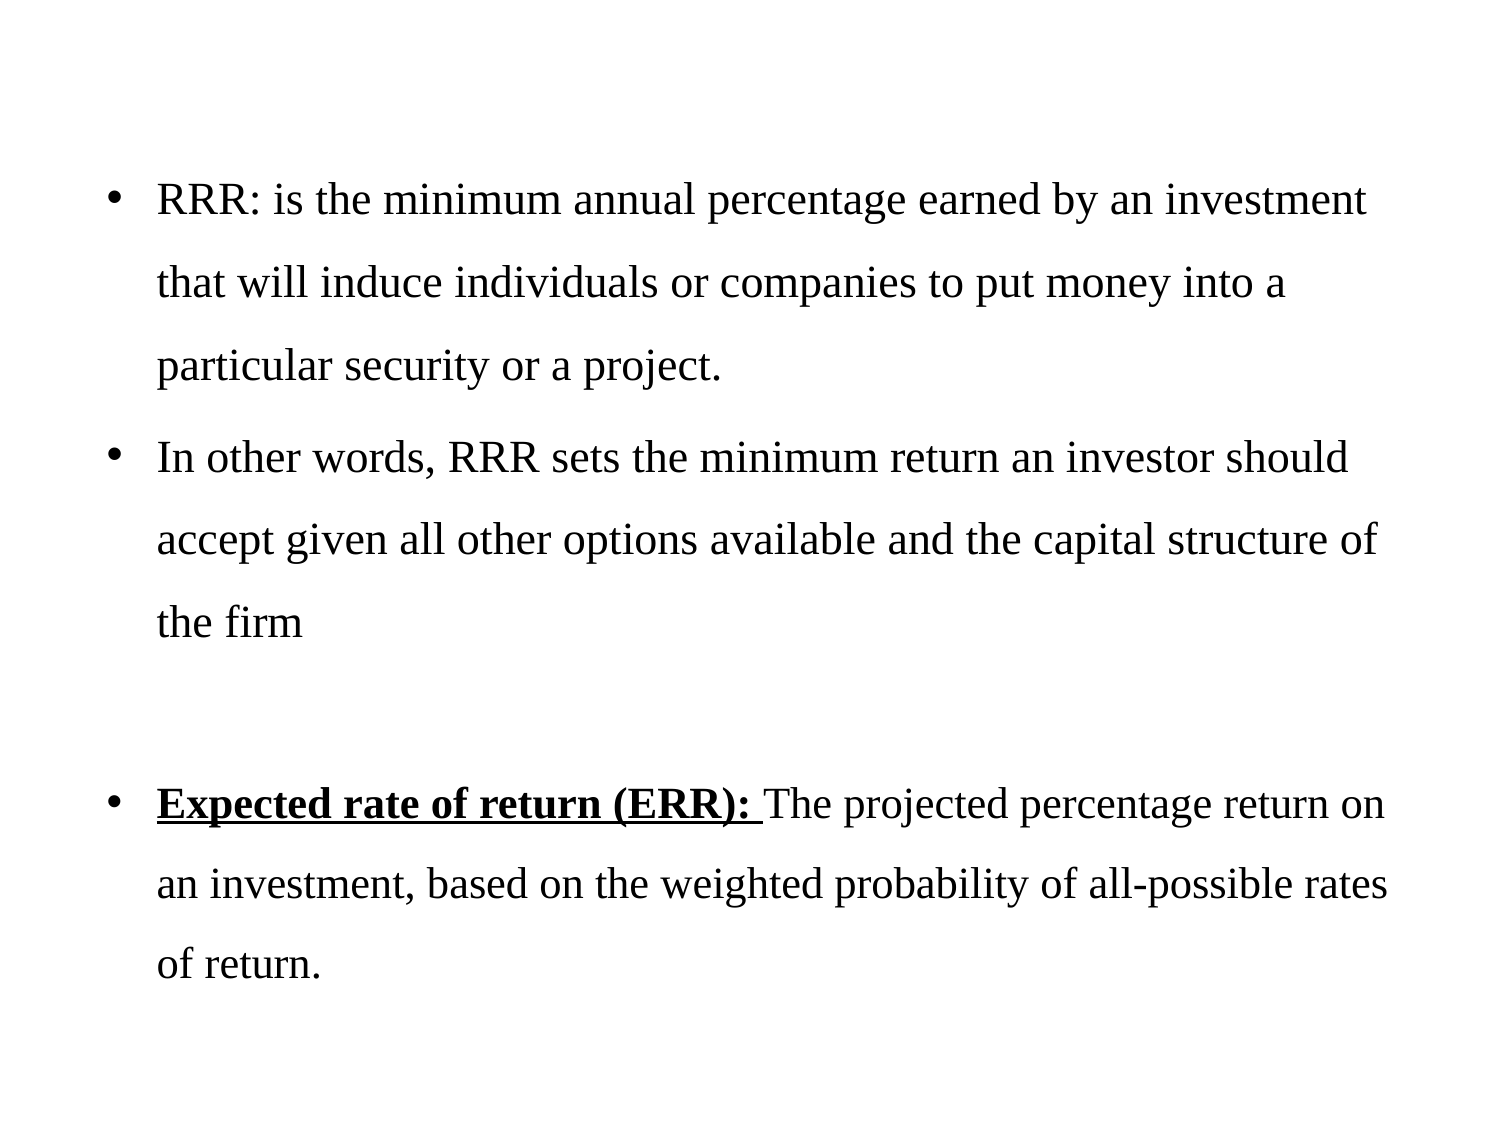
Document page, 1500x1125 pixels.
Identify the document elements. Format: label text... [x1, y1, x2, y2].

list RRR: is the minimum annual percentage earned by an investment that will induce individuals or companies to put money into a particular security or a project. In other words, RRR sets the minimum return an investor should accept given all other options available and the capital structure of the firm Expected rate of return (ERR): The projected percentage return on an investment, based on the weighted probability of all-possible rates of return. [75, 133, 1425, 1007]
